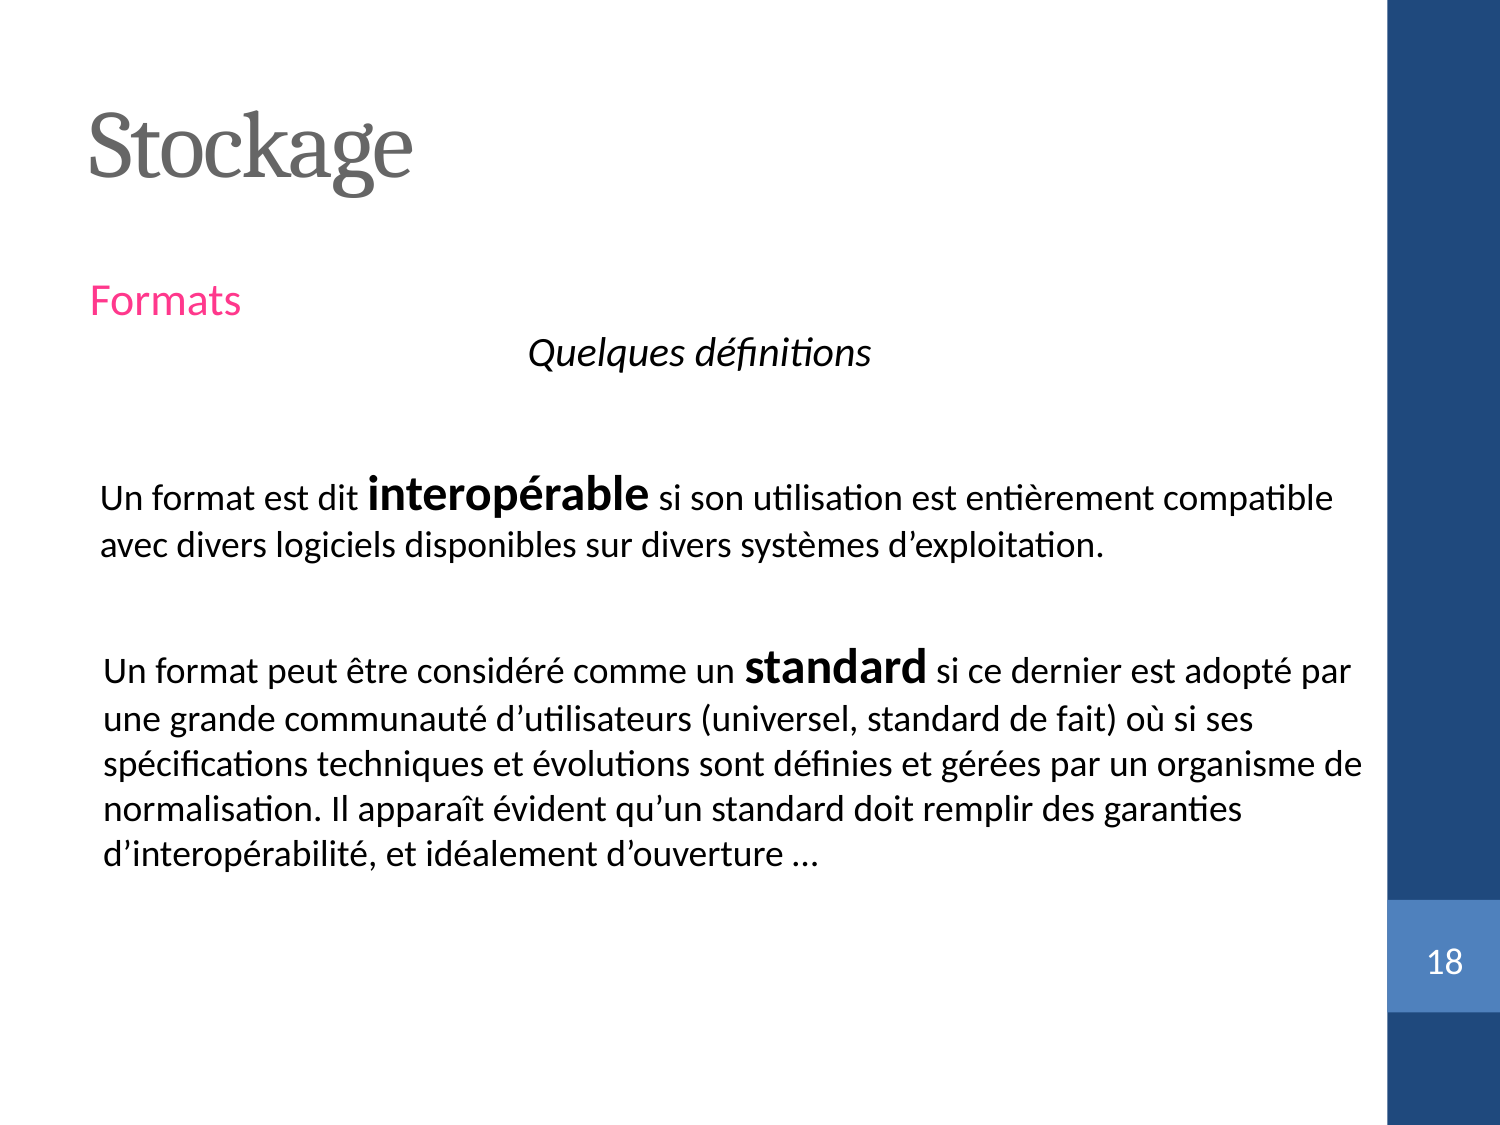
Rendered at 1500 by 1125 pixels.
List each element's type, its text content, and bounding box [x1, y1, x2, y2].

text_box <numéro> [1399, 926, 1490, 992]
text_box Formats Quelques définitions [74, 262, 1325, 1050]
text_box Un format est dit interopérable si son utilisation est entièrement compatible avec divers logiciels disponibles sur divers systèmes d’exploitation. [85, 452, 1376, 573]
text_box Stockage [74, 45, 1325, 233]
text_box Un format peut être considéré comme un standard si ce dernier est adopté par une grande communauté d’utilisateurs (universel, standard de fait) où si ses spécifications techniques et évolutions sont définies et gérées par un organisme de normalisation. Il apparaît évident qu’un standard doit remplir des garanties d’interopérabilité, et idéalement d’ouverture … [88, 626, 1380, 881]
